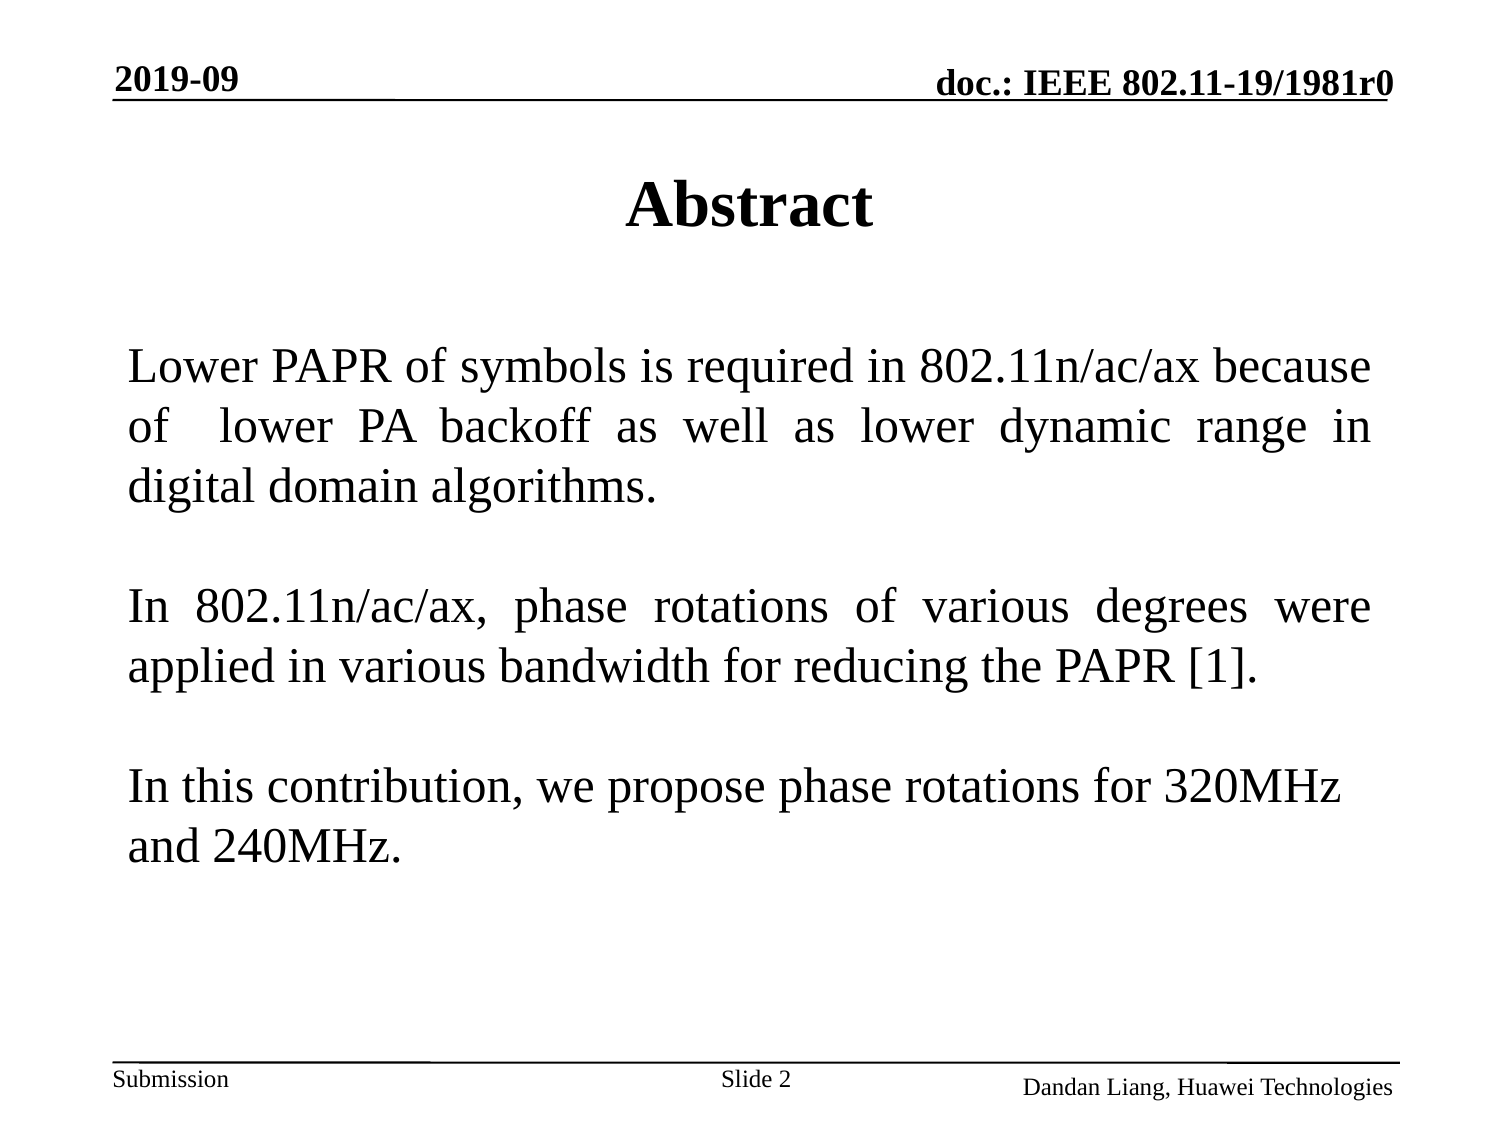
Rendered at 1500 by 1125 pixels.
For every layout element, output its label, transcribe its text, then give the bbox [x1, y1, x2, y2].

title Abstract [112, 112, 1388, 288]
list Lower PAPR of symbols is required in 802.11n/ac/ax because of lower PA backoff as well as lower dynamic range in digital domain algorithms. In 802.11n/ac/ax, phase rotations of various degrees were applied in various bandwidth for reducing the PAPR [1]. In this contribution, we propose phase rotations for 320MHz and 240MHz. [112, 324, 1388, 1000]
slide_number 2019-09 [114, 54, 423, 100]
slide_number Slide 2 [712, 1061, 800, 1123]
